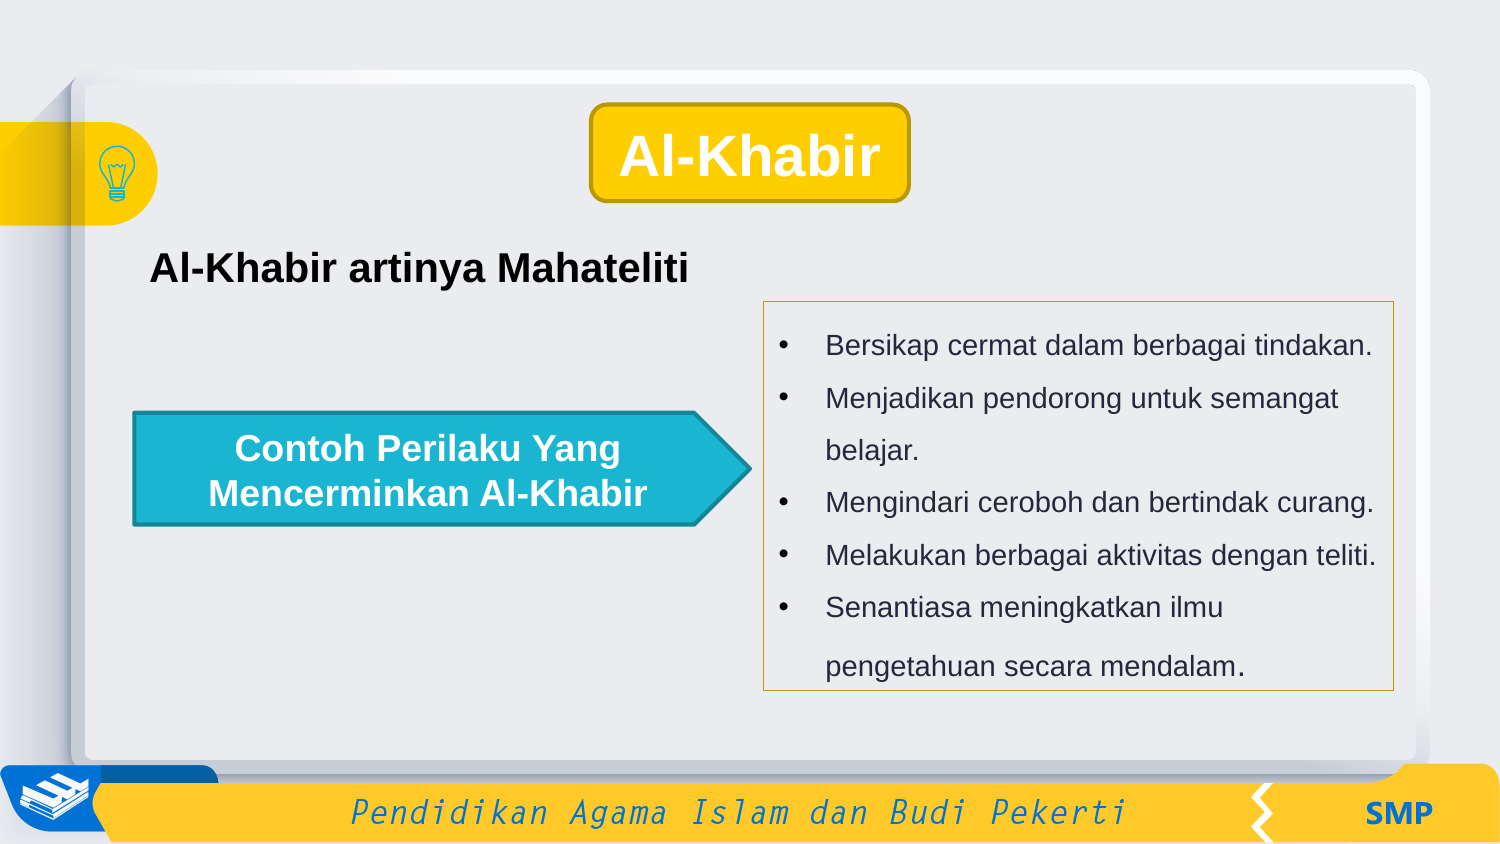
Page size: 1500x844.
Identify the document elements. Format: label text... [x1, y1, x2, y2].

text_box Al-Khabir [588, 102, 911, 204]
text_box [99, 146, 135, 202]
text_box Contoh Perilaku Yang Mencerminkan Al-Khabir [132, 410, 753, 527]
text_box Al-Khabir artinya Mahateliti [134, 233, 719, 334]
text_box Bersikap cermat dalam berbagai tindakan. Menjadikan pendorong untuk semangat belajar. Mengindari ceroboh dan bertindak curang. Melakukan berbagai aktivitas dengan teliti. Senantiasa meningkatkan ilmu pengetahuan secara mendalam. [763, 301, 1394, 691]
slide_number 8 [1414, 759, 1500, 763]
picture [0, 0, 1500, 844]
